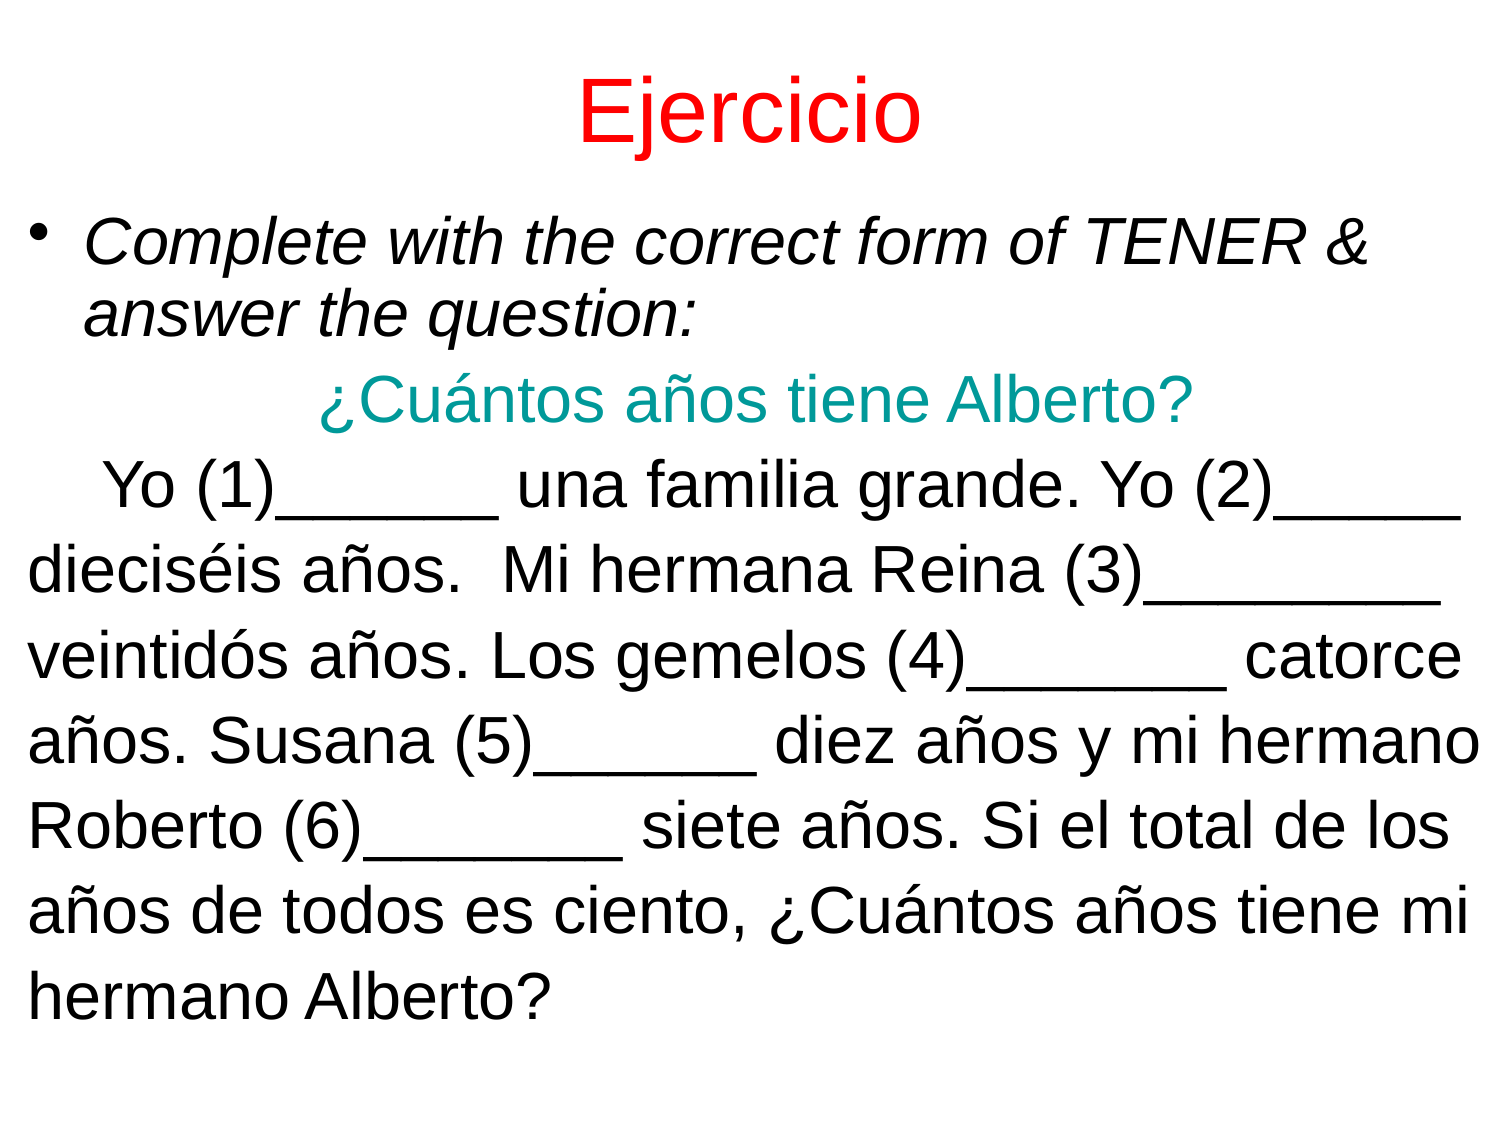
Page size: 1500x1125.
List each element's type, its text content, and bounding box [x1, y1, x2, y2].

list Complete with the correct form of TENER & answer the question: ¿Cuántos años tiene Alberto? Yo (1)______ una familia grande. Yo (2)_____ dieciséis años. Mi hermana Reina (3)________ veintidós años. Los gemelos (4)_______ catorce años. Susana (5)______ diez años y mi hermano Roberto (6)_______ siete años. Si el total de los años de todos es ciento, ¿Cuántos años tiene mi hermano Alberto? [12, 200, 1500, 1100]
title Ejercicio [75, 12, 1425, 200]
